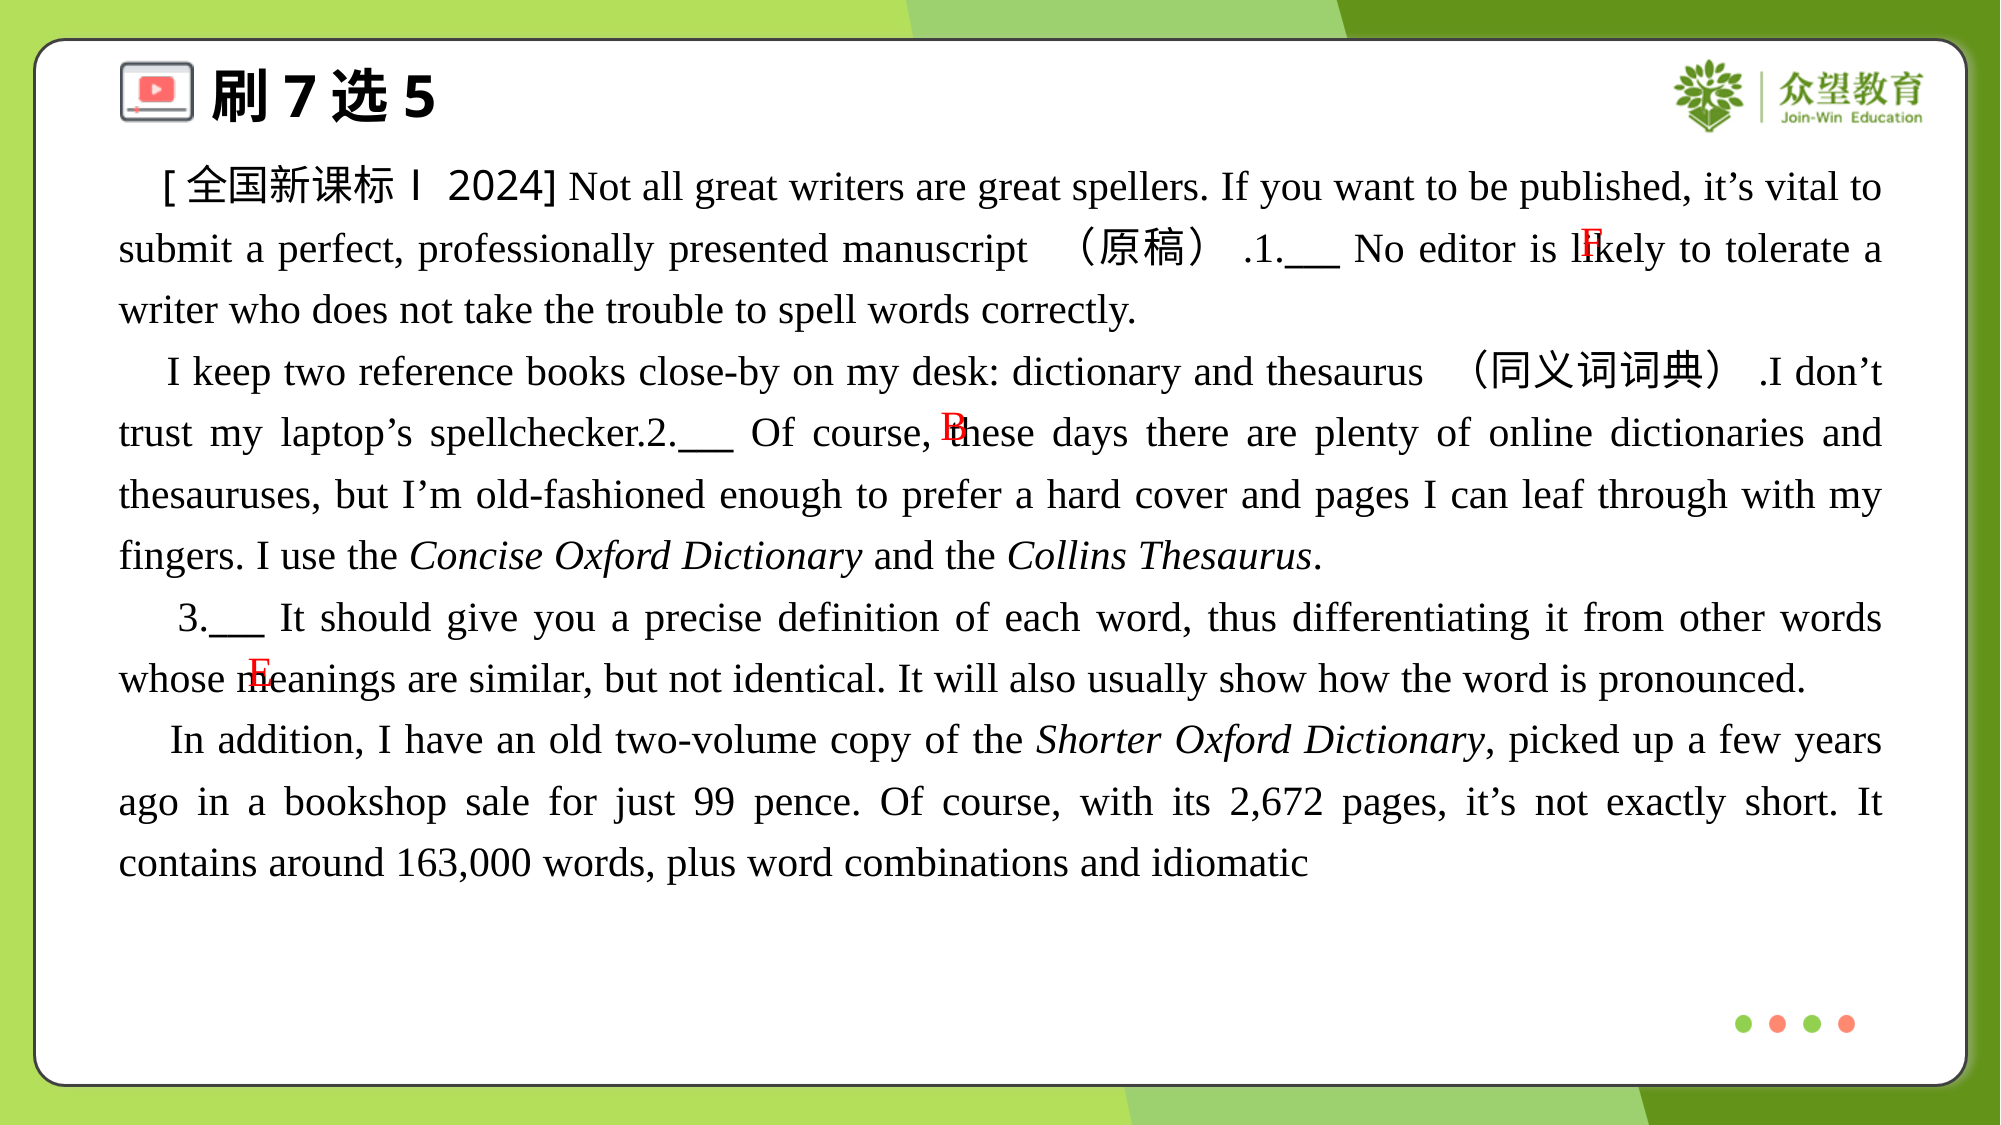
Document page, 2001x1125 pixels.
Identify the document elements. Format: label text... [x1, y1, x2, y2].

text_box E [242, 633, 278, 691]
text_box [全国新课标Ⅰ2024] Not all great writers are great spellers. If you want to be published, it’s vital to submit a perfect, professionally presented manuscript （原稿）.1.___ No editor is likely to tolerate a writer who does not take the trouble to spell words correctly. I keep two reference books close-by on my desk: dictionary and thesaurus （同义词词典）.I don’t trust my laptop’s spellchecker.2.___ Of course, these days there are plenty of online dictionaries and thesauruses, but I’m old-fashioned enough to prefer a hard cover and pages I can leaf through with my fingers. I use the Concise Oxford Dictionary and the Collins Thesaurus. 3.___ It should give you a precise definition of each word, thus differentiating it from other words whose meanings are similar, but not identical. It will also usually show how the word is pronounced. In addition, I have an old two-volume copy of the Shorter Oxford Dictionary, picked up a few years ago in a bookshop sale for just 99 pence. Of course, with its 2,672 pages, it’s not exactly short. It contains around 163,000 words, plus word combinations and idiomatic [118, 147, 1883, 1004]
text_box B [935, 387, 973, 445]
picture [0, 0, 2000, 1125]
text_box F [1575, 202, 1608, 260]
